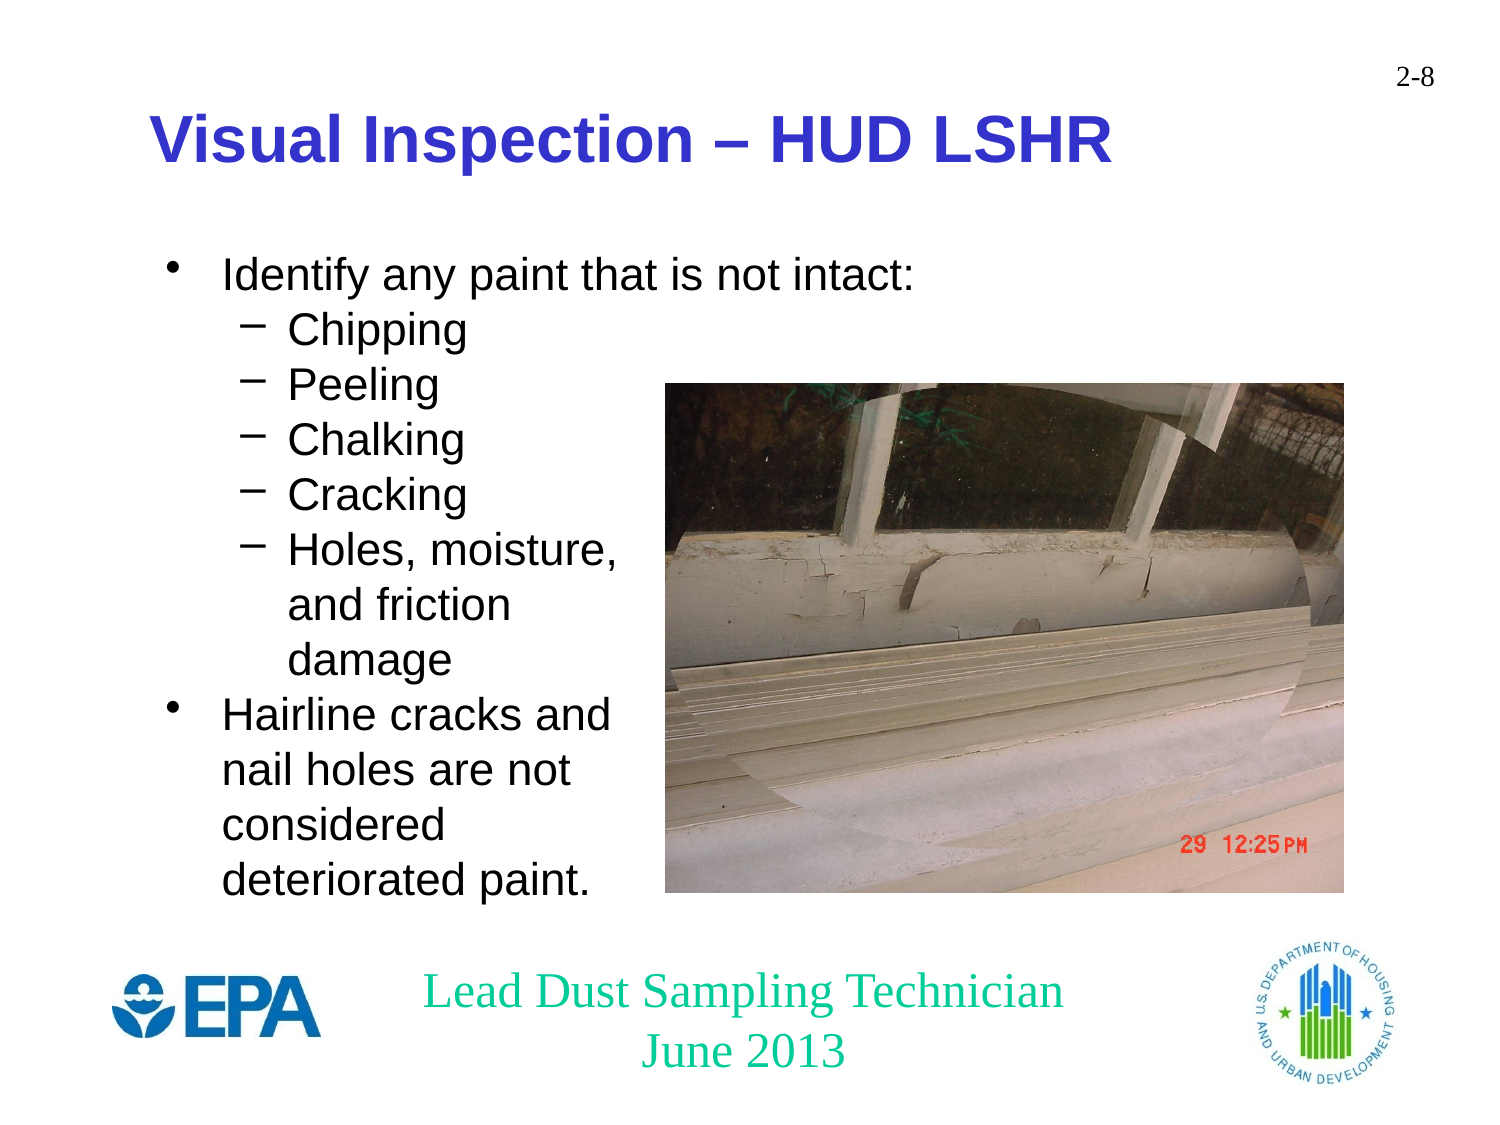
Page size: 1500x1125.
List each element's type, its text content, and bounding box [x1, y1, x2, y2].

list Identify any paint that is not intact: Chipping Peeling Chalking Cracking Holes, moisture, and friction damage Hairline cracks and nail holes are not considered deteriorated paint. [150, 237, 945, 975]
picture [1250, 937, 1400, 1088]
picture [665, 383, 1344, 893]
title Visual Inspection – HUD LSHR [134, 41, 1216, 230]
picture [112, 974, 321, 1038]
